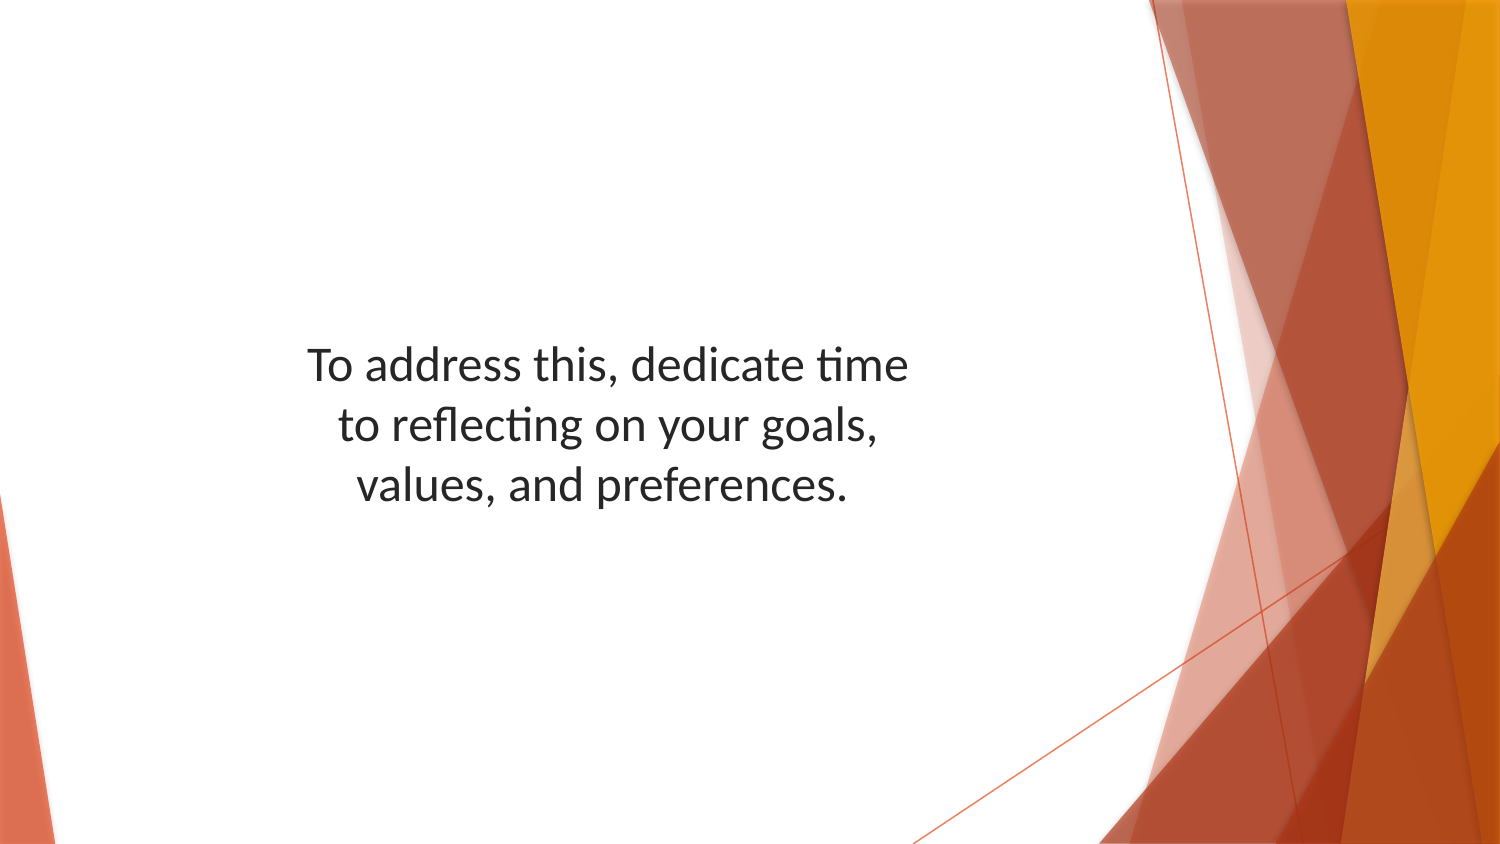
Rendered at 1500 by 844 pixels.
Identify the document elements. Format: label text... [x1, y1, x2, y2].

list To address this, dedicate time to reflecting on your goals, values, and preferences. [265, 114, 951, 729]
